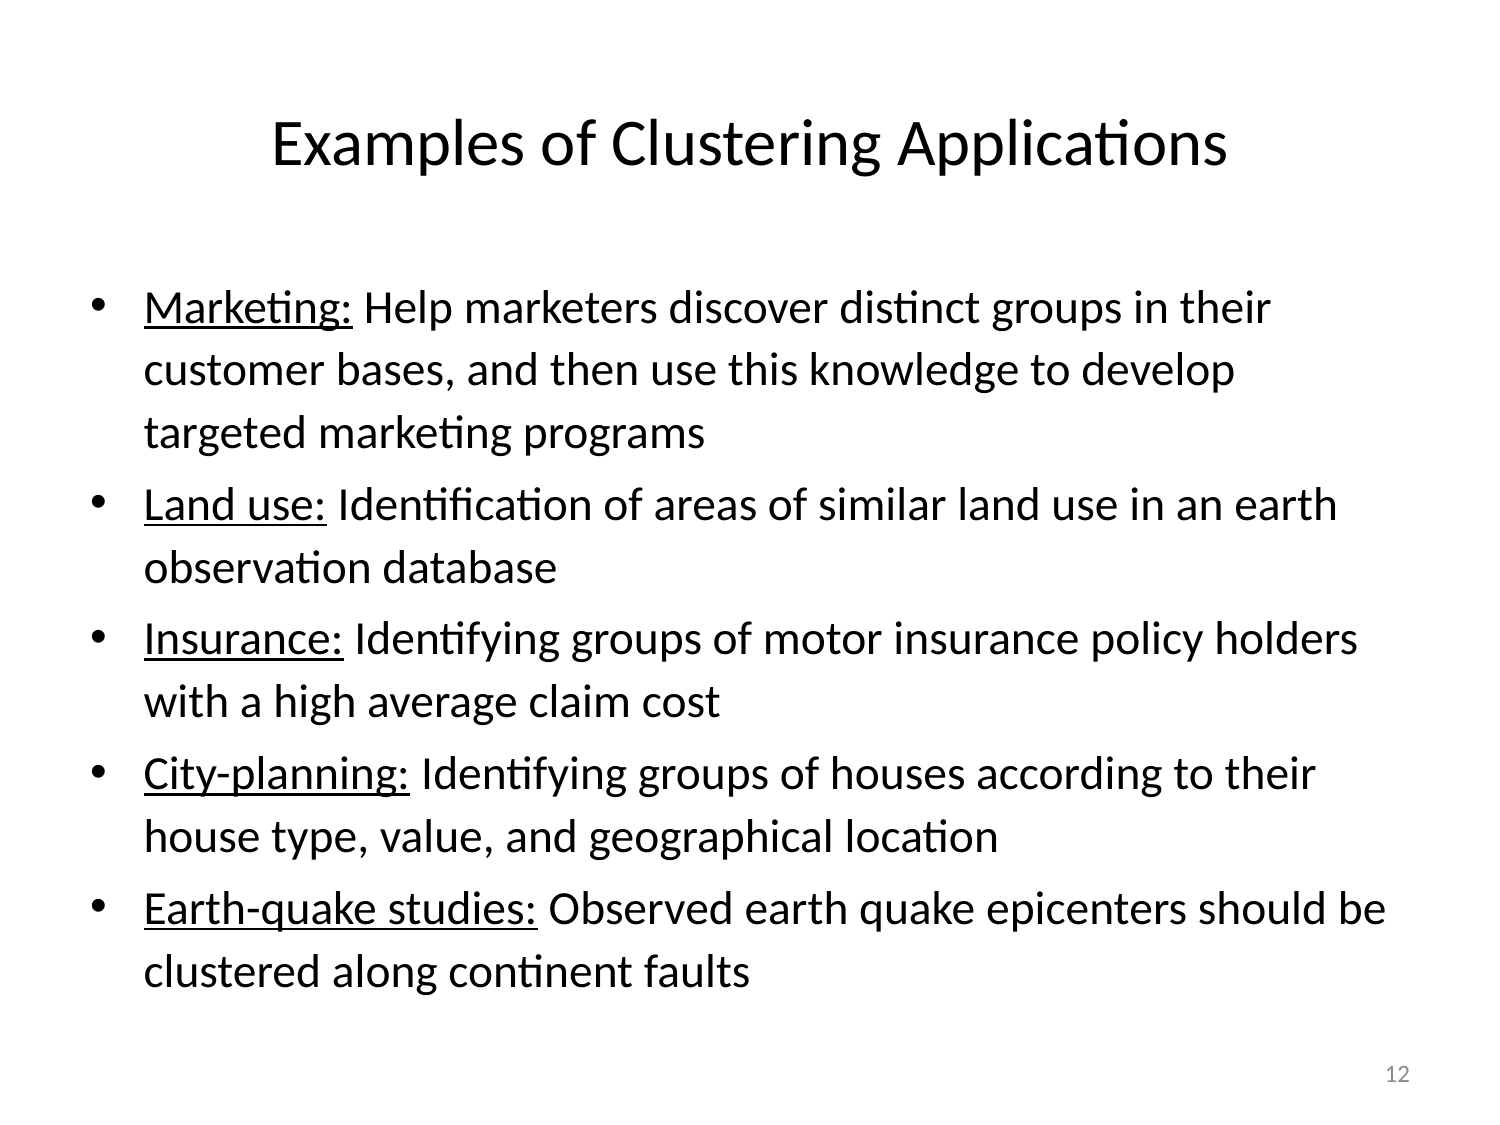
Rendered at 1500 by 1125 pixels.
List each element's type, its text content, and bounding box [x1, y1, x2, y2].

slide_number 12 [1074, 1042, 1425, 1103]
title Examples of Clustering Applications [75, 45, 1425, 233]
list Marketing: Help marketers discover distinct groups in their customer bases, and then use this knowledge to develop targeted marketing programs Land use: Identification of areas of similar land use in an earth observation database Insurance: Identifying groups of motor insurance policy holders with a high average claim cost City-planning: Identifying groups of houses according to their house type, value, and geographical location Earth-quake studies: Observed earth quake epicenters should be clustered along continent faults [75, 262, 1425, 1005]
